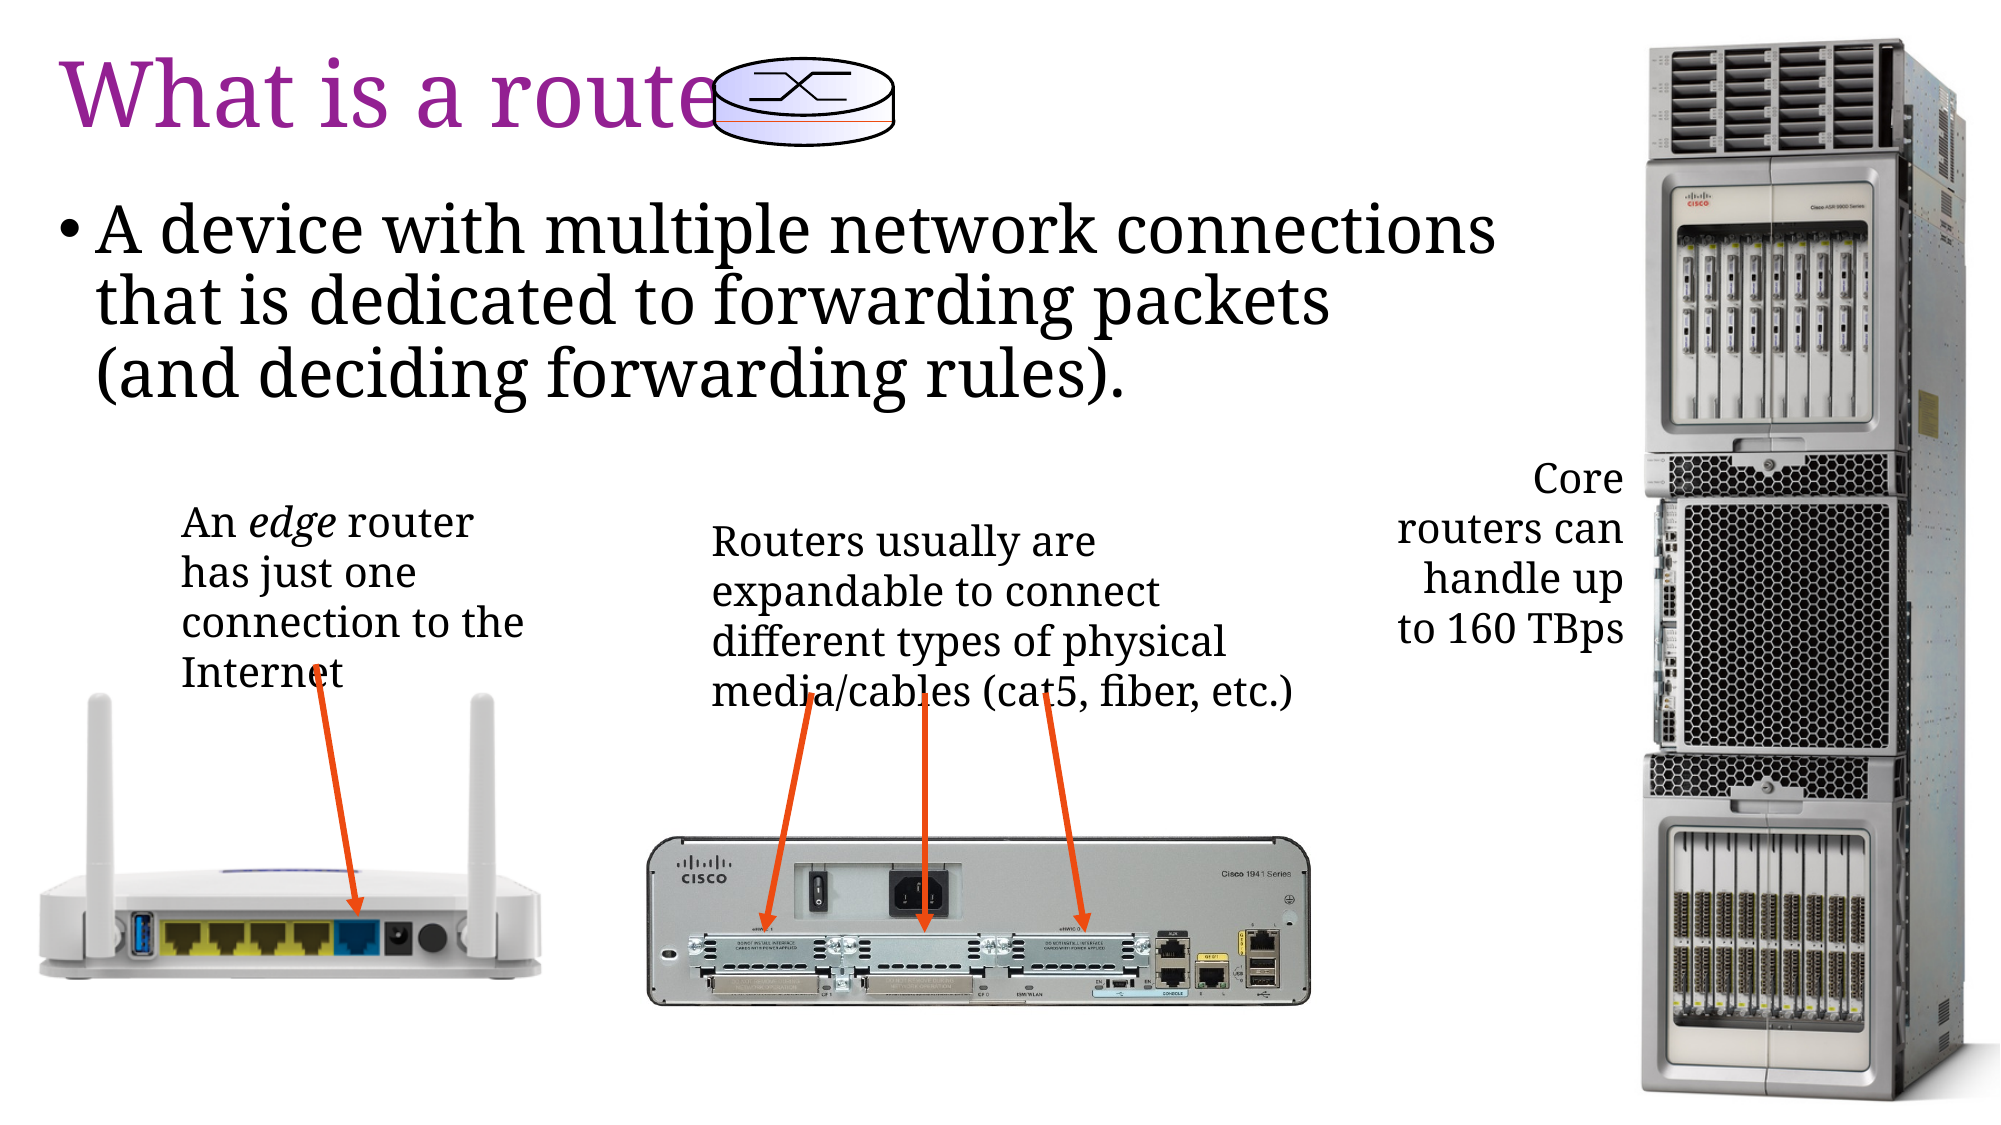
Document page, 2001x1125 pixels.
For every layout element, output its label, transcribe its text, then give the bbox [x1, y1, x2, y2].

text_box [1045, 692, 1086, 933]
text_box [315, 664, 359, 917]
picture [628, 641, 1328, 1125]
list A device with multiple network connections that is dedicated to forwarding packets (and deciding forwarding rules). [43, 188, 1350, 445]
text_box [713, 58, 895, 146]
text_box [764, 692, 812, 933]
text_box Routers usually are expandable to connect different types of physical media/cables (cat5, fiber, etc.) [696, 507, 1323, 641]
picture [0, 641, 581, 1029]
picture [1350, 0, 2000, 1125]
text_box An edge router has just one connection to the Internet [166, 488, 551, 641]
title What is a router? [43, 25, 1350, 171]
